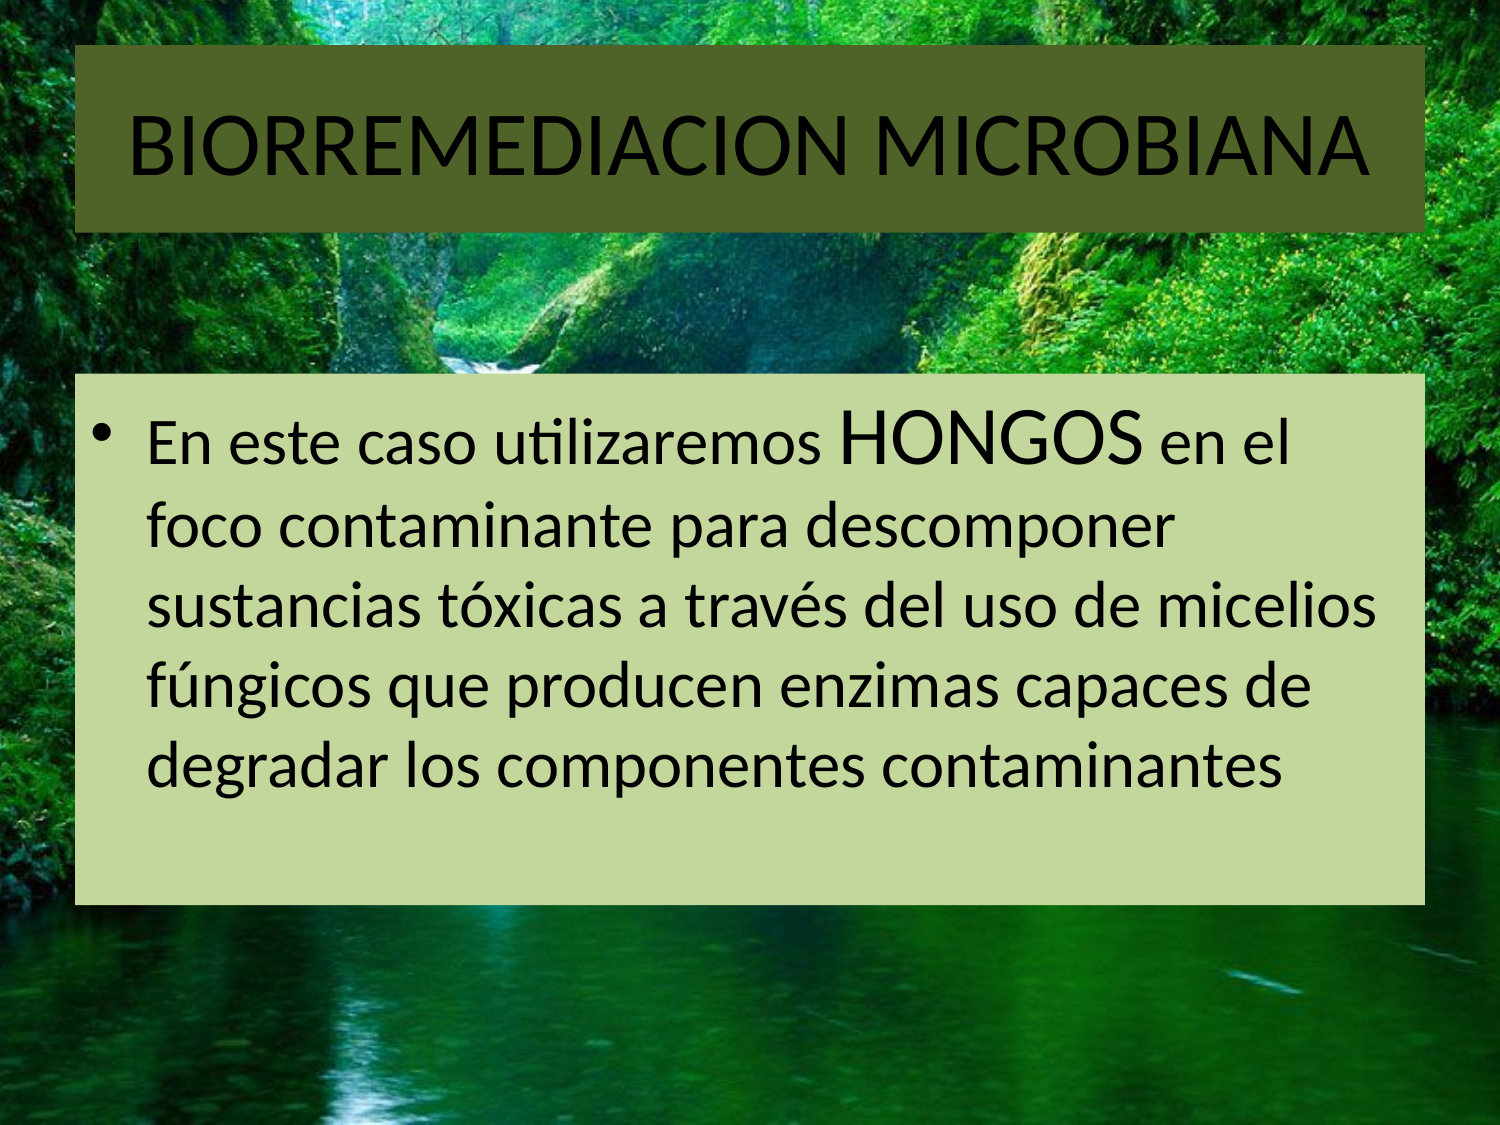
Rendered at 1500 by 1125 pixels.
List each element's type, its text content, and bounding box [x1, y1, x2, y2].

picture [0, 0, 1500, 1125]
title BIORREMEDIACION MICROBIANA [75, 45, 1425, 233]
list En este caso utilizaremos HONGOS en el foco contaminante para descomponer sustancias tóxicas a través del uso de micelios fúngicos que producen enzimas capaces de degradar los componentes contaminantes [75, 373, 1425, 906]
